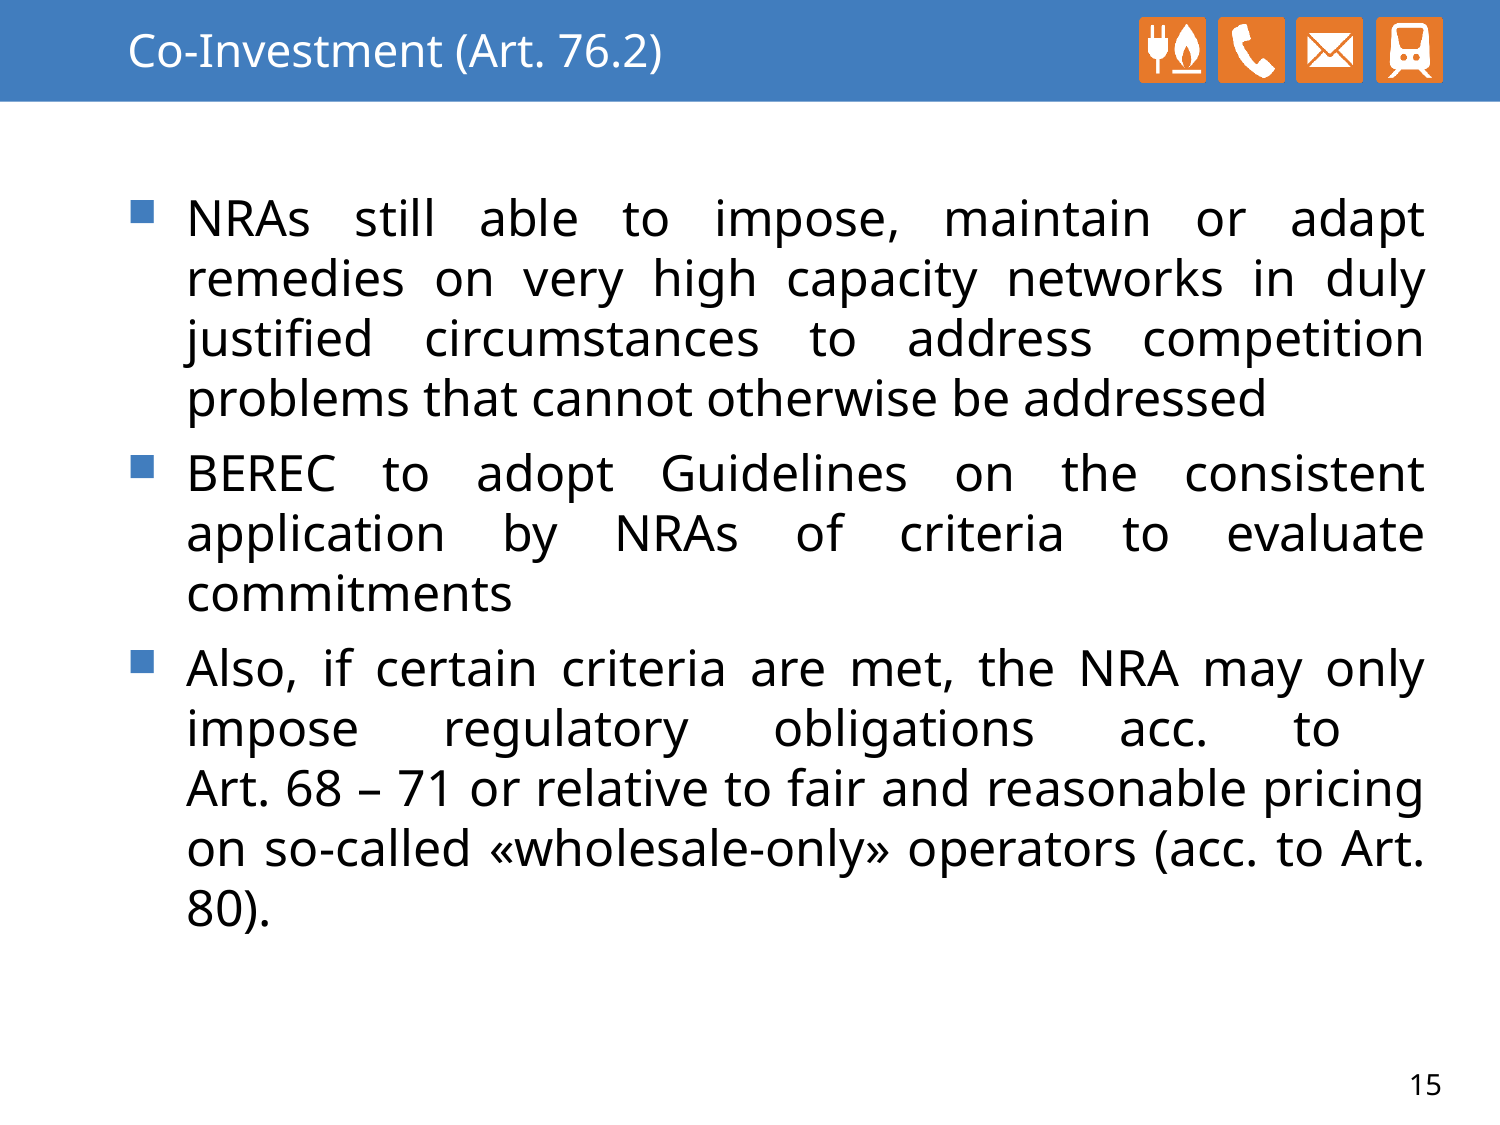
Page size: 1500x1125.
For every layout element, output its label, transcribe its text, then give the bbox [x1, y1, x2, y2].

list NRAs still able to impose, maintain or adapt remedies on very high capacity networks in duly justified circumstances to address competition problems that cannot otherwise be addressed BEREC to adopt Guidelines on the consistent application by NRAs of criteria to evaluate commitments Also, if certain criteria are met, the NRA may only impose regulatory obligations acc. to Art. 68 – 71 or relative to fair and reasonable pricing on so-called «wholesale-only» operators (acc. to Art. 80). [112, 178, 1442, 1024]
picture [1139, 16, 1206, 83]
picture [1376, 16, 1443, 83]
slide_number 15 [1358, 1058, 1458, 1103]
picture [1296, 16, 1363, 83]
title Co-Investment (Art. 76.2) [112, 8, 1100, 91]
picture [1218, 16, 1285, 83]
